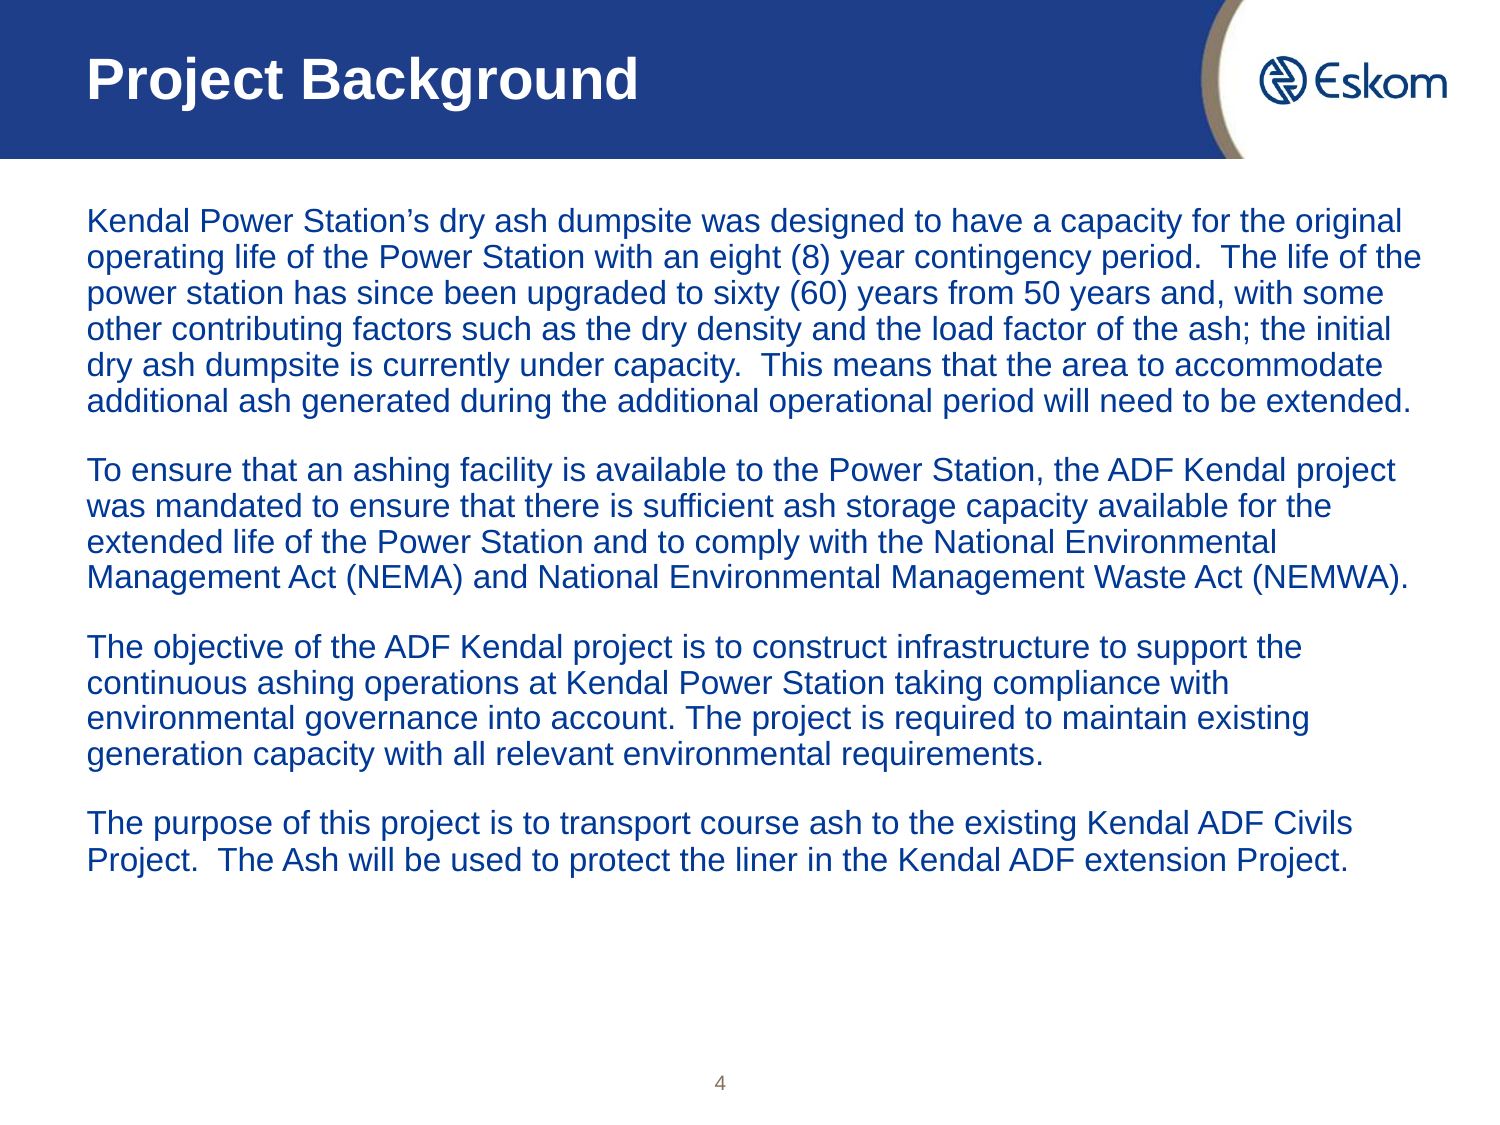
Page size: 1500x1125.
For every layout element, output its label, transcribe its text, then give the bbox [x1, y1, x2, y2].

list Kendal Power Station’s dry ash dumpsite was designed to have a capacity for the original operating life of the Power Station with an eight (8) year contingency period. The life of the power station has since been upgraded to sixty (60) years from 50 years and, with some other contributing factors such as the dry density and the load factor of the ash; the initial dry ash dumpsite is currently under capacity. This means that the area to accommodate additional ash generated during the additional operational period will need to be extended. To ensure that an ashing facility is available to the Power Station, the ADF Kendal project was mandated to ensure that there is sufficient ash storage capacity available for the extended life of the Power Station and to comply with the National Environmental Management Act (NEMA) and National Environmental Management Waste Act (NEMWA). The objective of the ADF Kendal project is to construct infrastructure to support the continuous ashing operations at Kendal Power Station taking compliance with environmental governance into account. The project is required to maintain existing generation capacity with all relevant environmental requirements. The purpose of this project is to transport course ash to the existing Kendal ADF Civils Project. The Ash will be used to protect the liner in the Kendal ADF extension Project. [71, 196, 1447, 1064]
picture [0, 0, 1246, 159]
title Project Background [71, 27, 1142, 137]
slide_number 4 [643, 1064, 798, 1103]
picture [1257, 55, 1450, 105]
